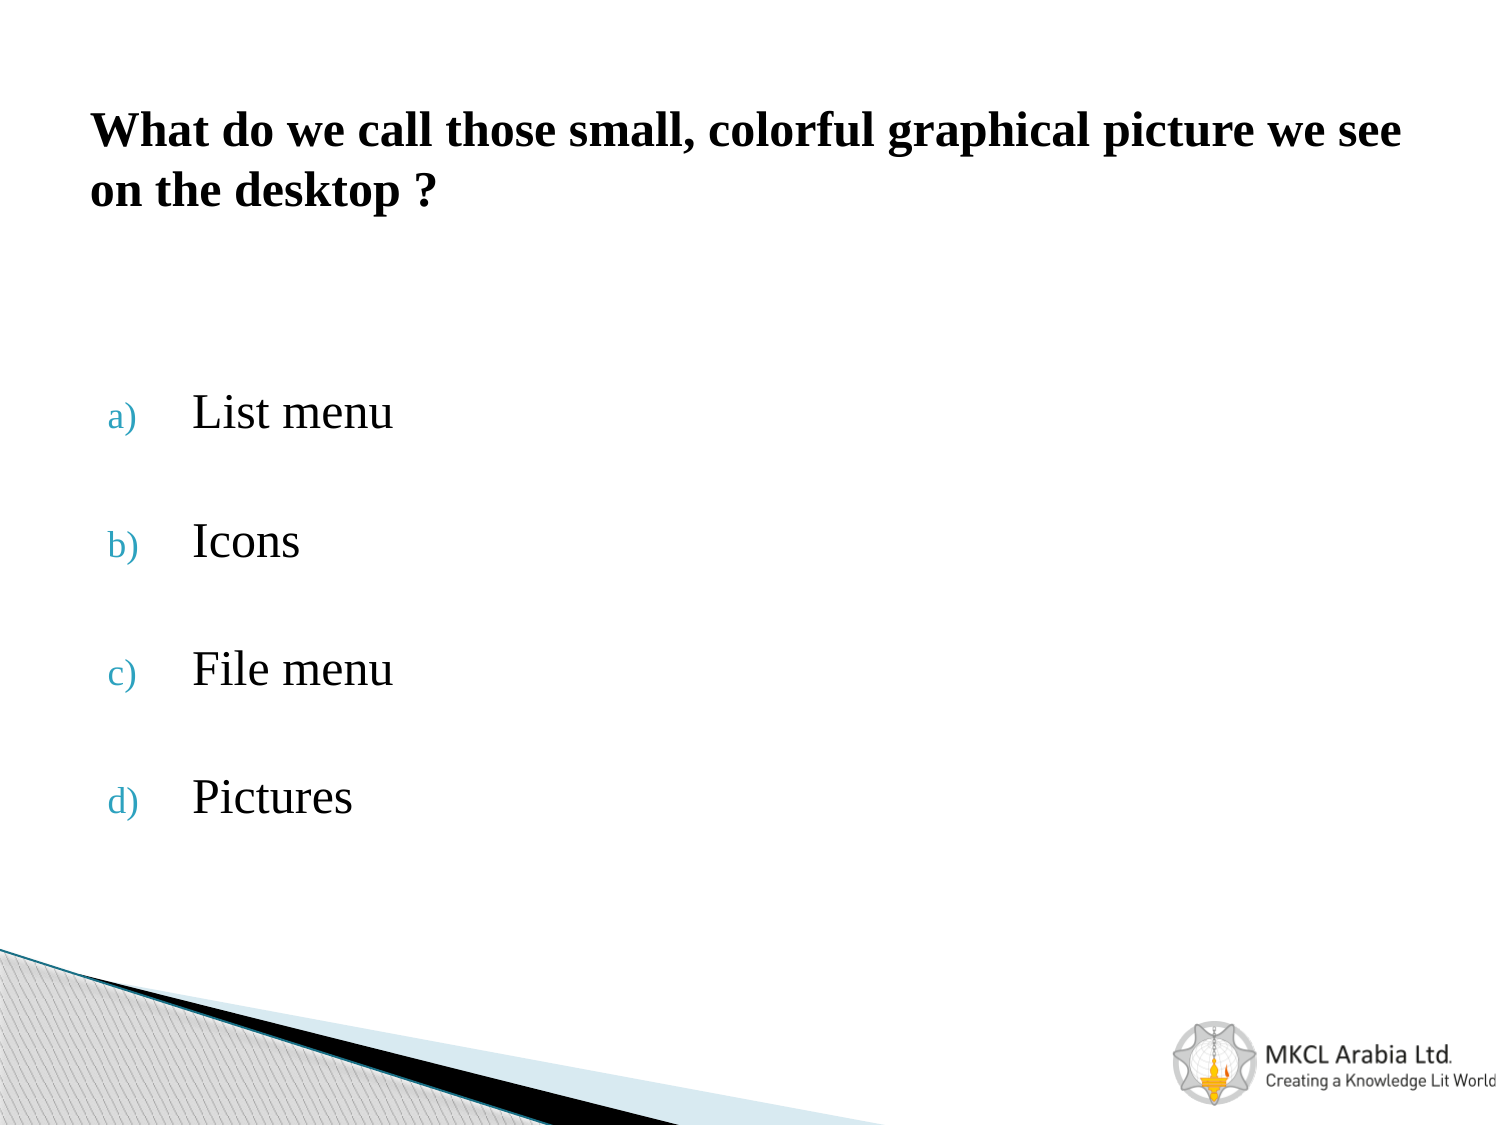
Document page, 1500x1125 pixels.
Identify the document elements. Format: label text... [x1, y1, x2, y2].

title What do we call those small, colorful graphical picture we see on the desktop ? [75, 62, 1425, 250]
picture [1172, 1021, 1496, 1106]
list List menu Icons File menu Pictures [75, 250, 1425, 986]
